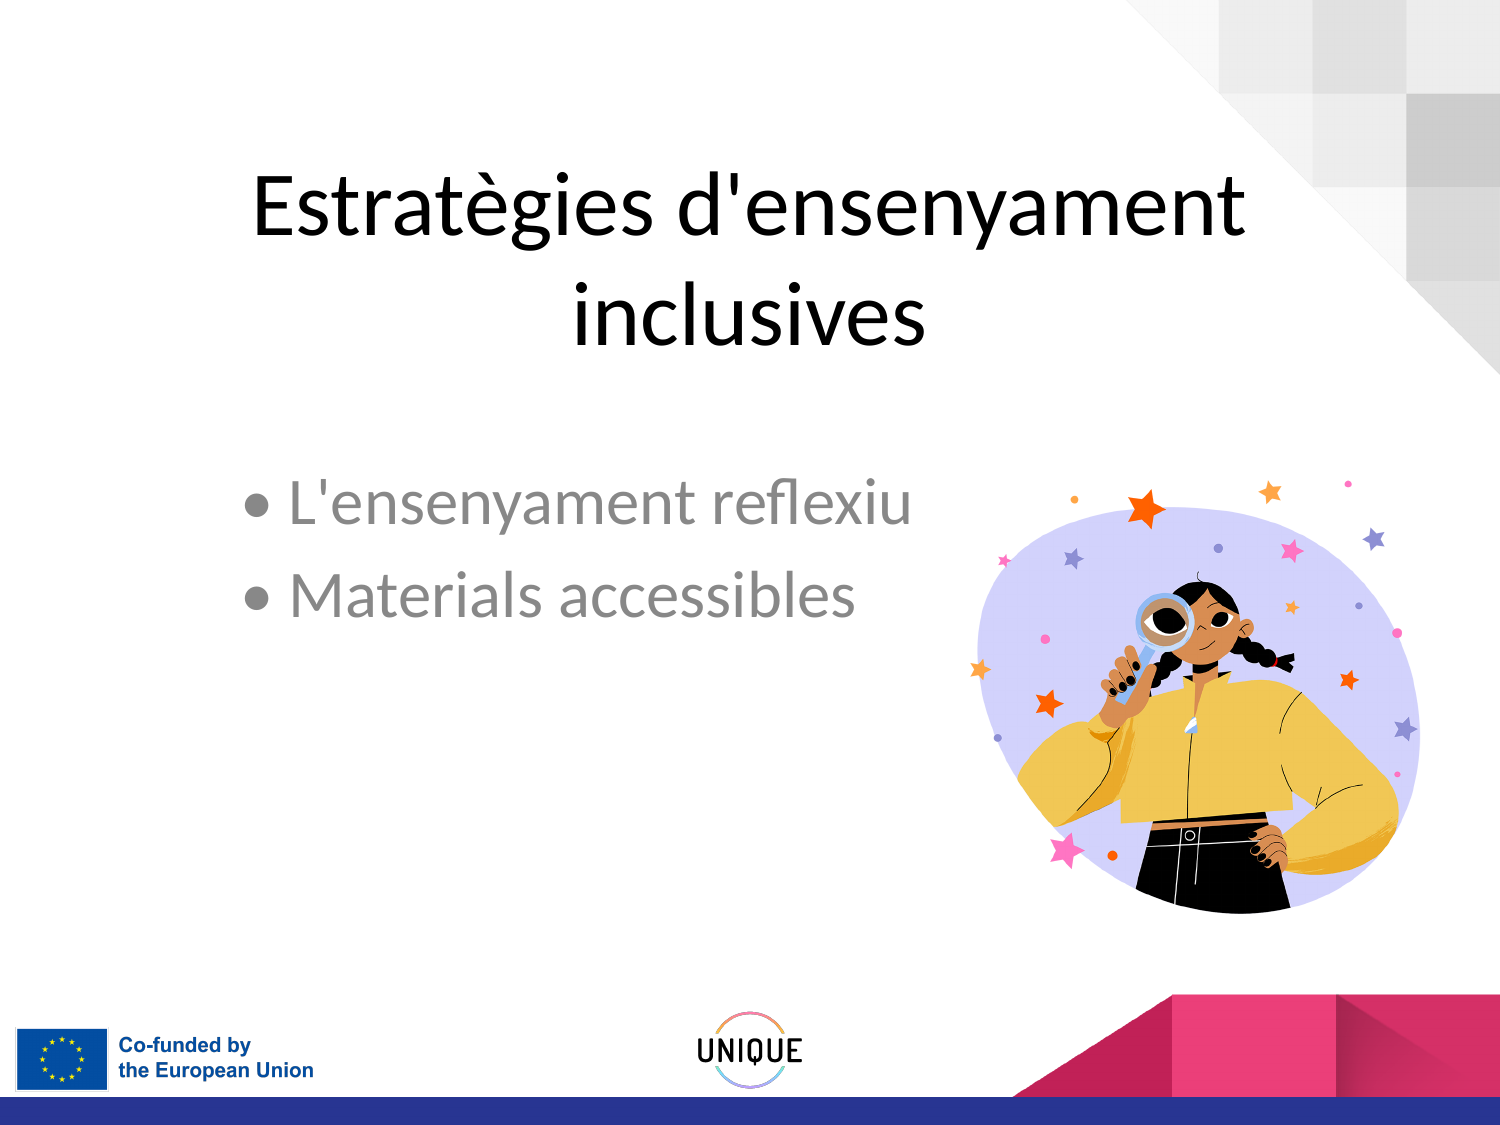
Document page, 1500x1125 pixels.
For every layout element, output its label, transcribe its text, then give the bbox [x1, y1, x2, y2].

title Estratègies d'ensenyament inclusives [112, 132, 1388, 375]
subtitle • L'ensenyament reflexiu • Materials accessibles [225, 450, 1275, 738]
picture [0, 993, 1500, 1125]
picture [958, 463, 1438, 943]
picture [1125, 0, 1500, 375]
